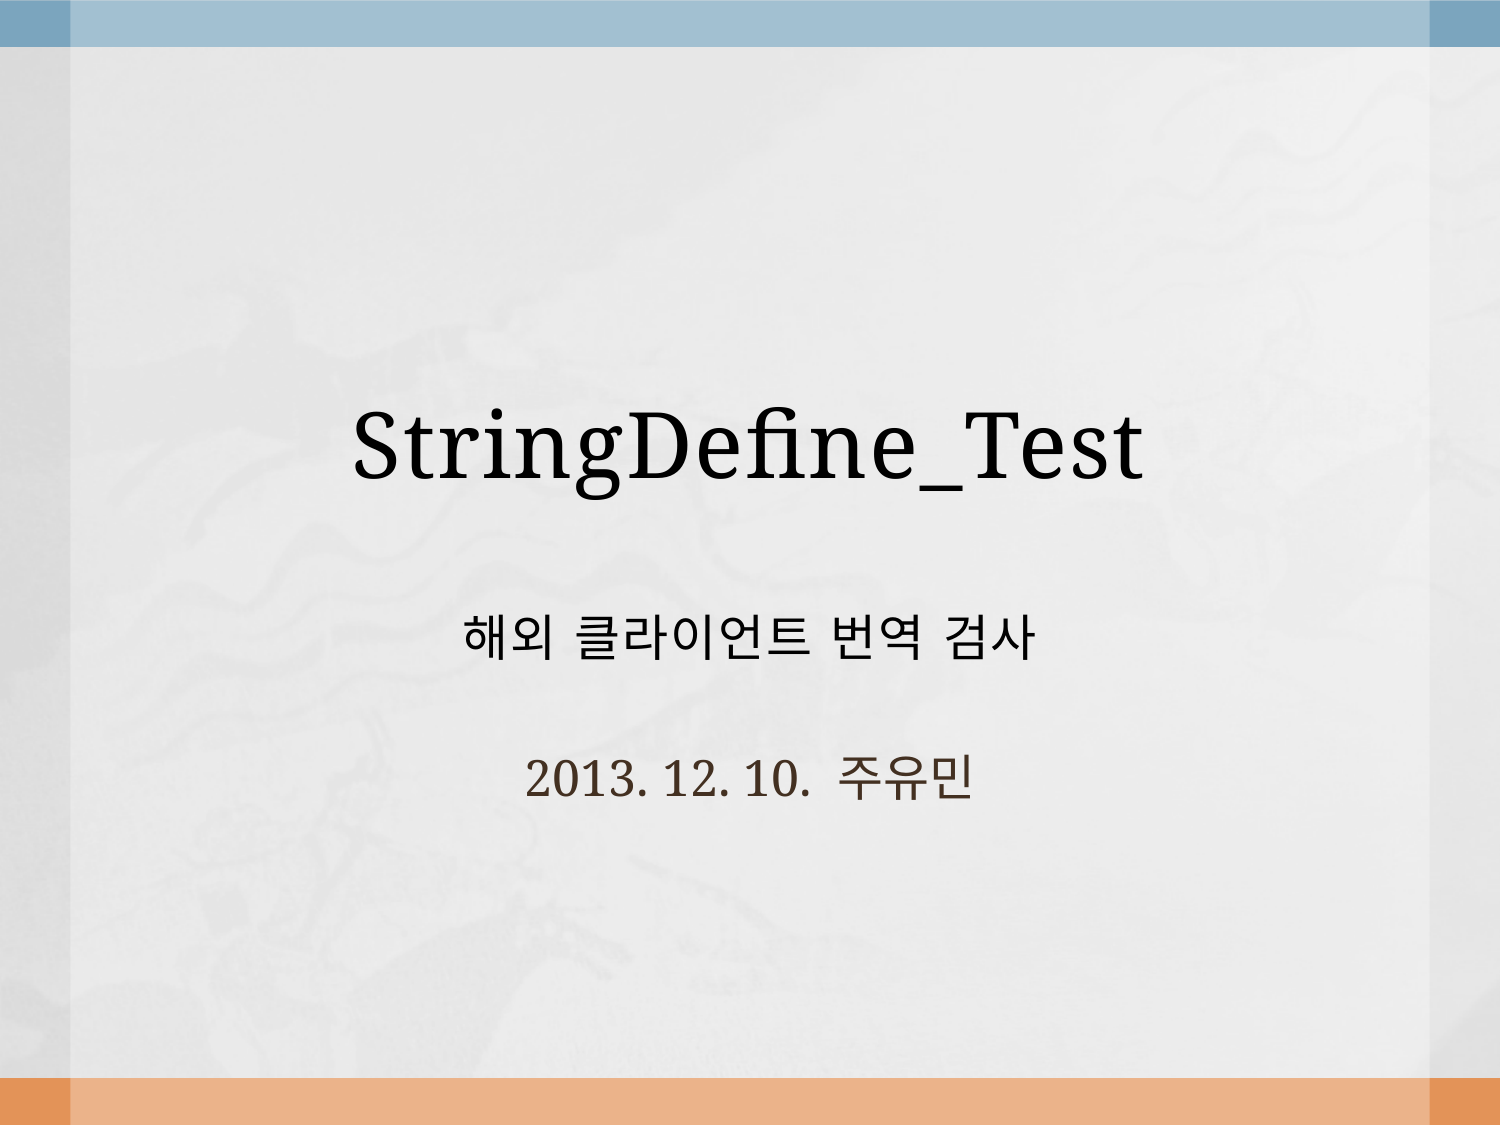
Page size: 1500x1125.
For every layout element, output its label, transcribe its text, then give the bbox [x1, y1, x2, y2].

title StringDefine_Test 해외 클라이언트 번역 검사 [112, 349, 1388, 705]
subtitle 2013. 12. 10. 주유민 [225, 668, 1275, 957]
